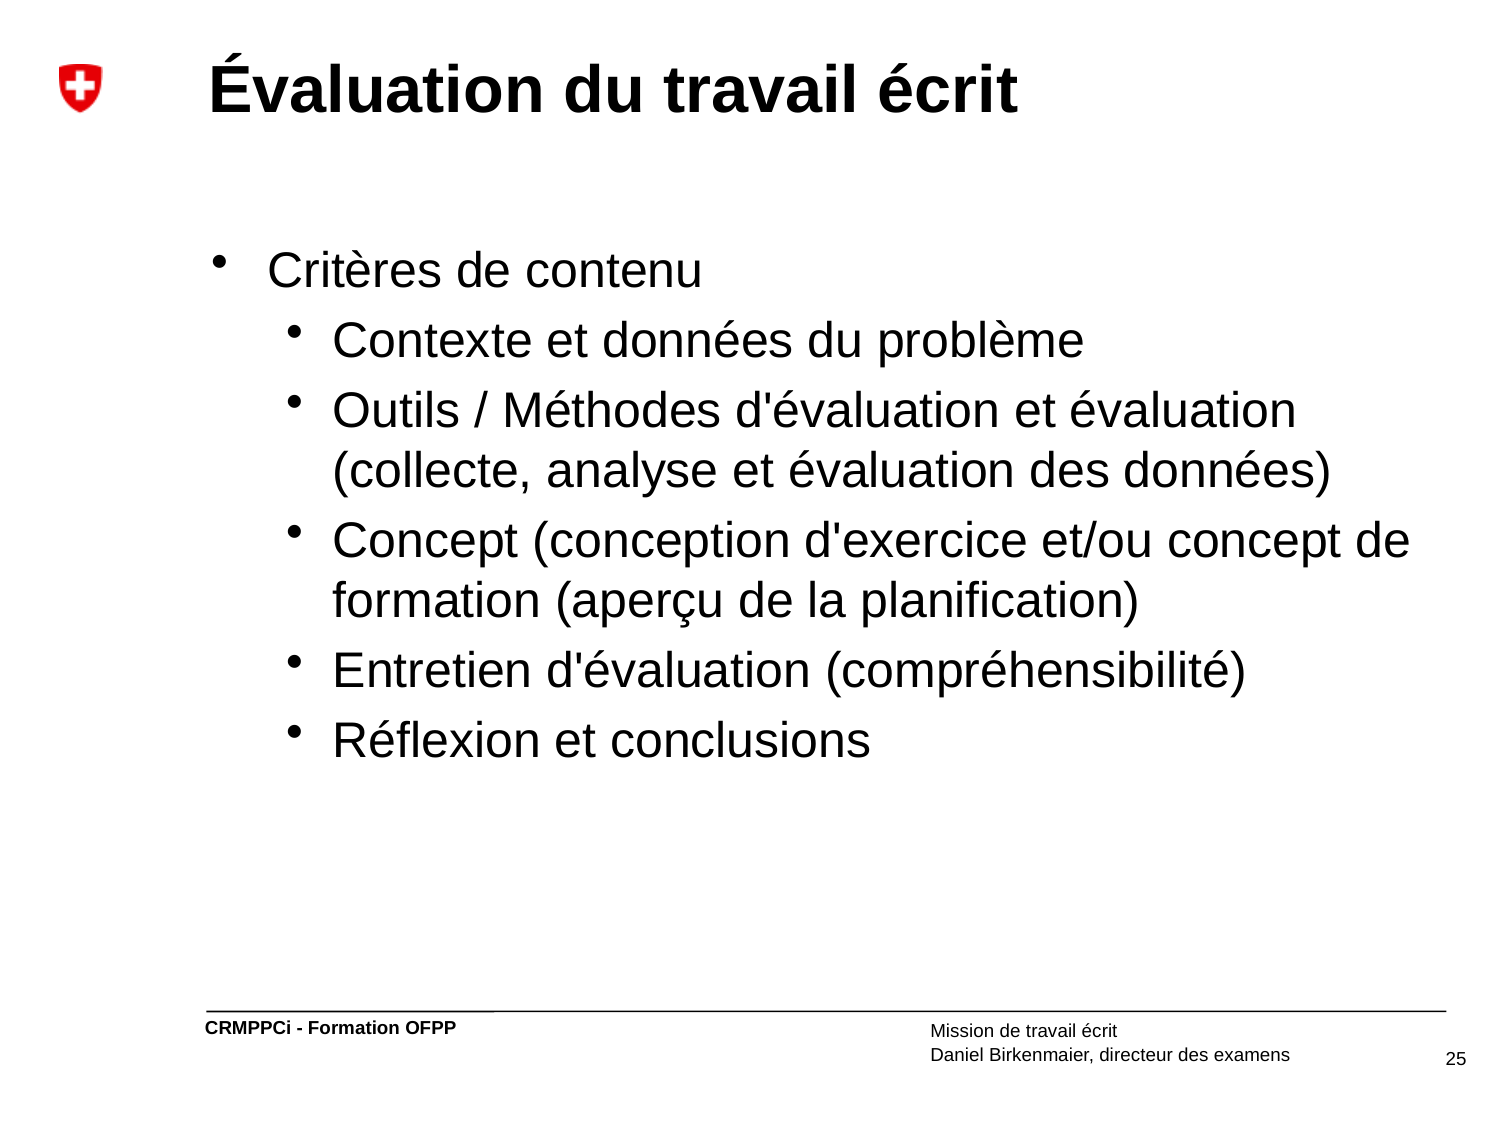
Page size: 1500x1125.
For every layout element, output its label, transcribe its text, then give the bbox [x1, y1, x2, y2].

footer Daniel Birkenmaier, directeur des examens [915, 1048, 1447, 1071]
list Critères de contenu Contexte et données du problème Outils / Méthodes d'évaluation et évaluation (collecte, analyse et évaluation des données) Concept (conception d'exercice et/ou concept de formation (aperçu de la planification) Entretien d'évaluation (compréhensibilité) Réflexion et conclusions [210, 237, 1438, 1012]
title Évaluation du travail écrit [207, 45, 1433, 209]
picture [59, 64, 103, 114]
slide_number Mission de travail écrit [915, 1011, 1447, 1048]
